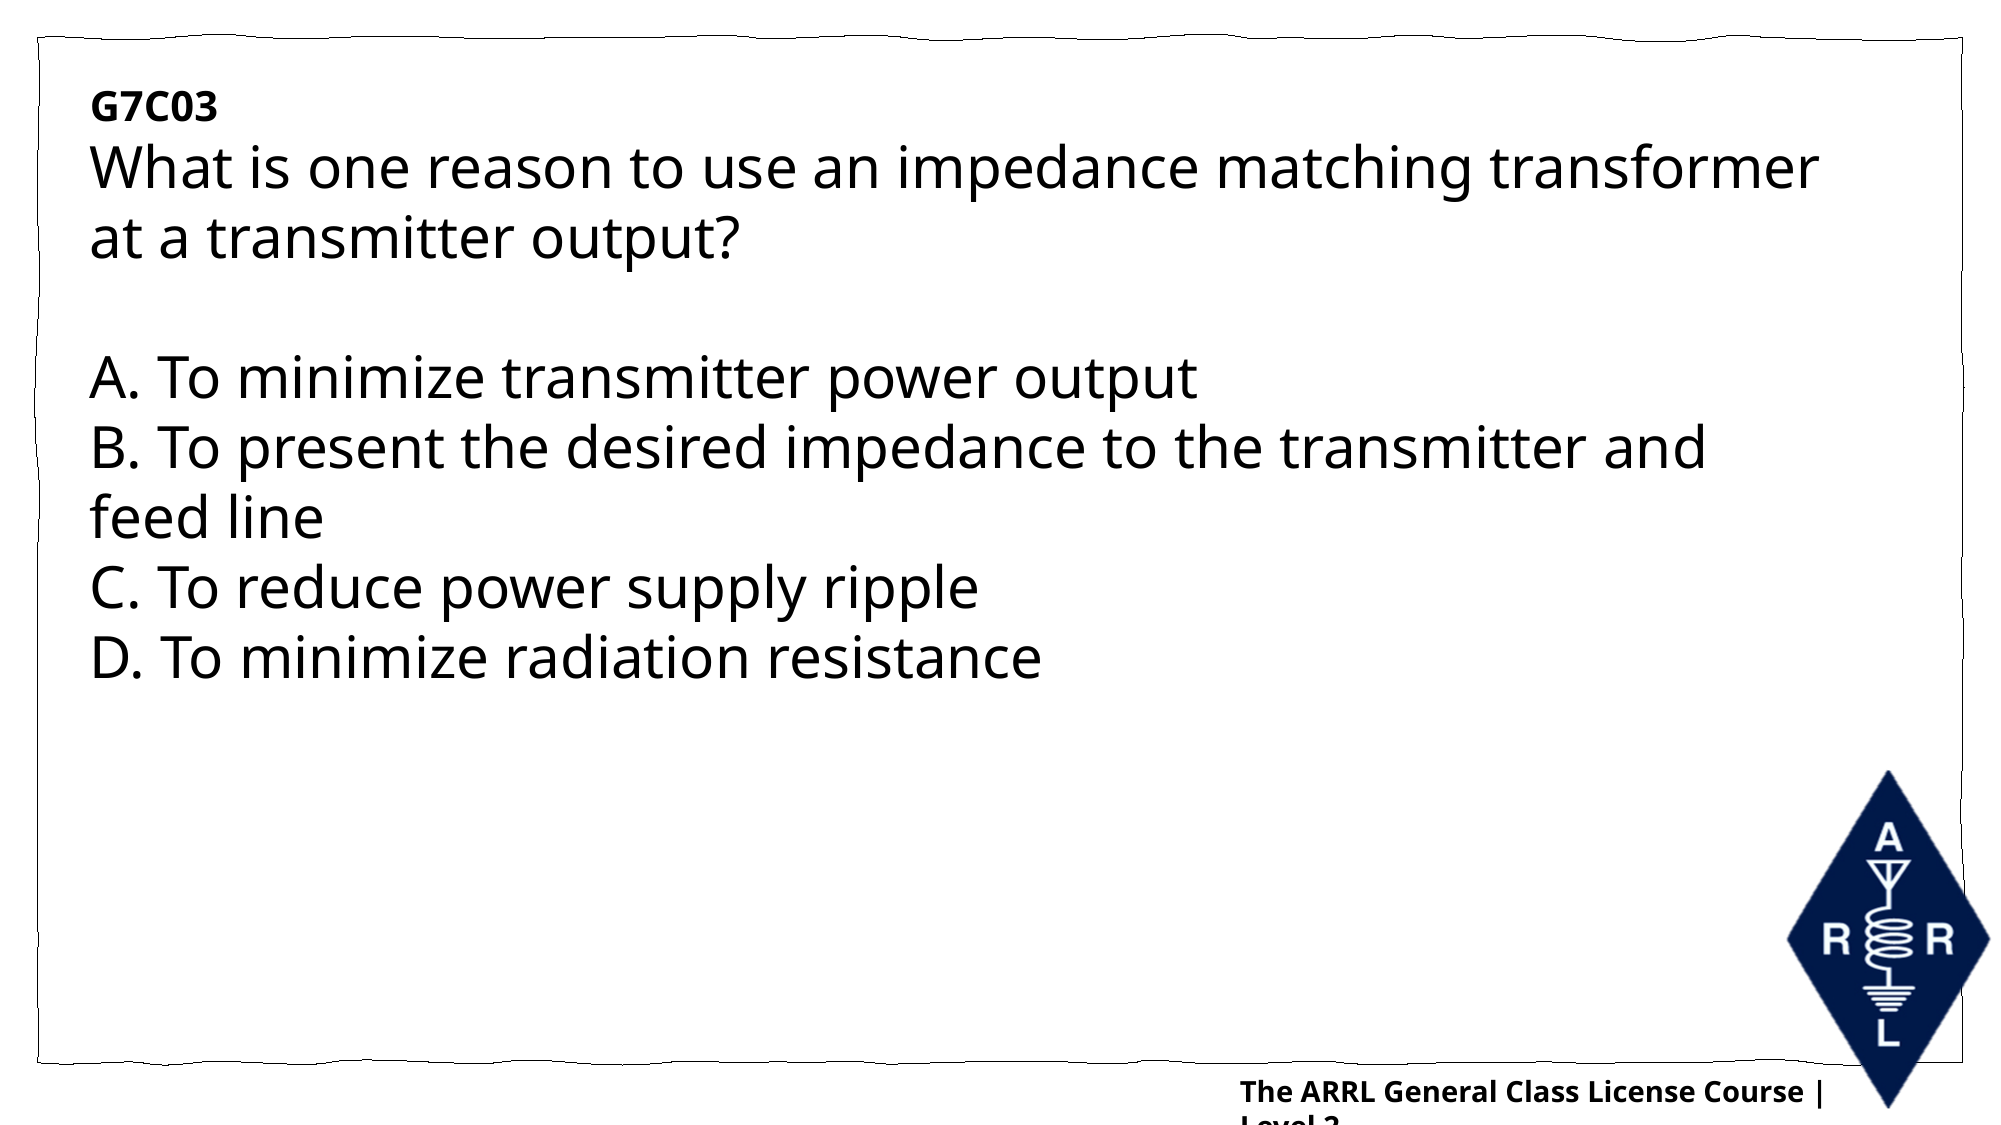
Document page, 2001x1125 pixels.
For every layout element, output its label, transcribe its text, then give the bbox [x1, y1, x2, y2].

text_box G7C03 What is one reason to use an impedance matching transformer at a transmitter output? A. To minimize transmitter power output B. To present the desired impedance to the transmitter and feed line C. To reduce power supply ripple D. To minimize radiation resistance [75, 72, 1850, 698]
picture [1773, 752, 1999, 1125]
